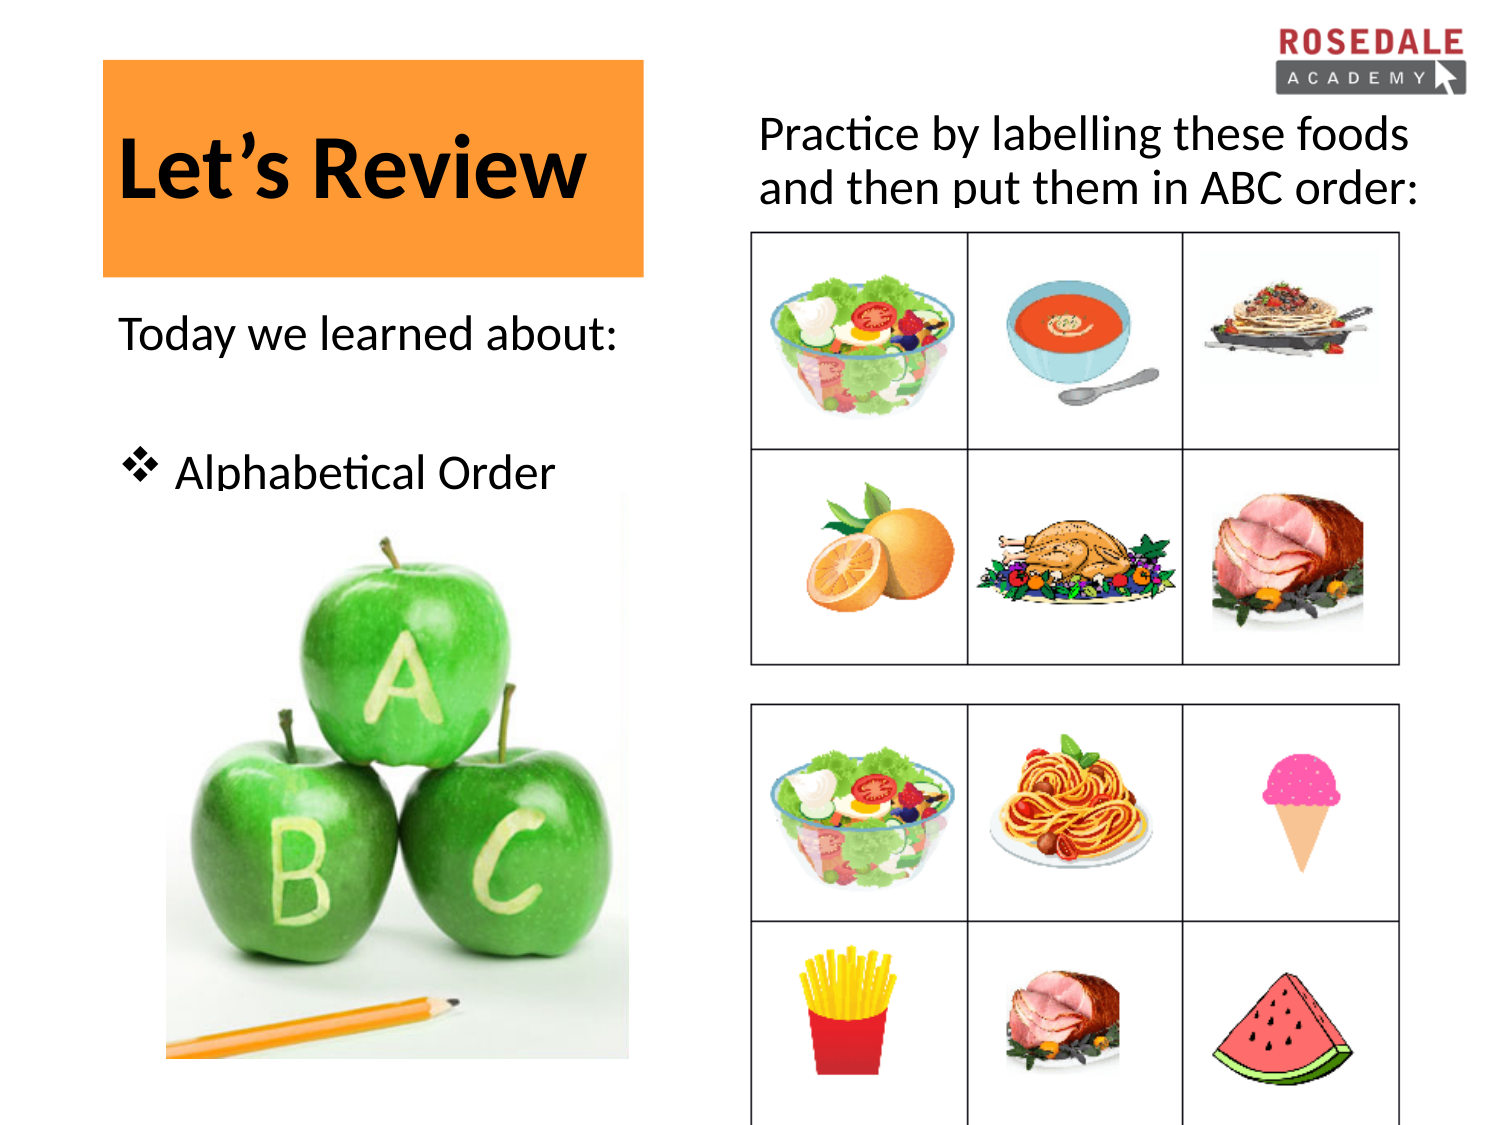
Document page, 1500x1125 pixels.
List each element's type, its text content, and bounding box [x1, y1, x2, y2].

picture [166, 491, 629, 1059]
list Today we learned about: Alphabetical Order [103, 299, 738, 1014]
title Let’s Review [103, 59, 644, 278]
picture [1269, 22, 1472, 100]
picture [738, 208, 1424, 1125]
list Practice by labelling these foods and then put them in ABC order: [743, 99, 1447, 278]
